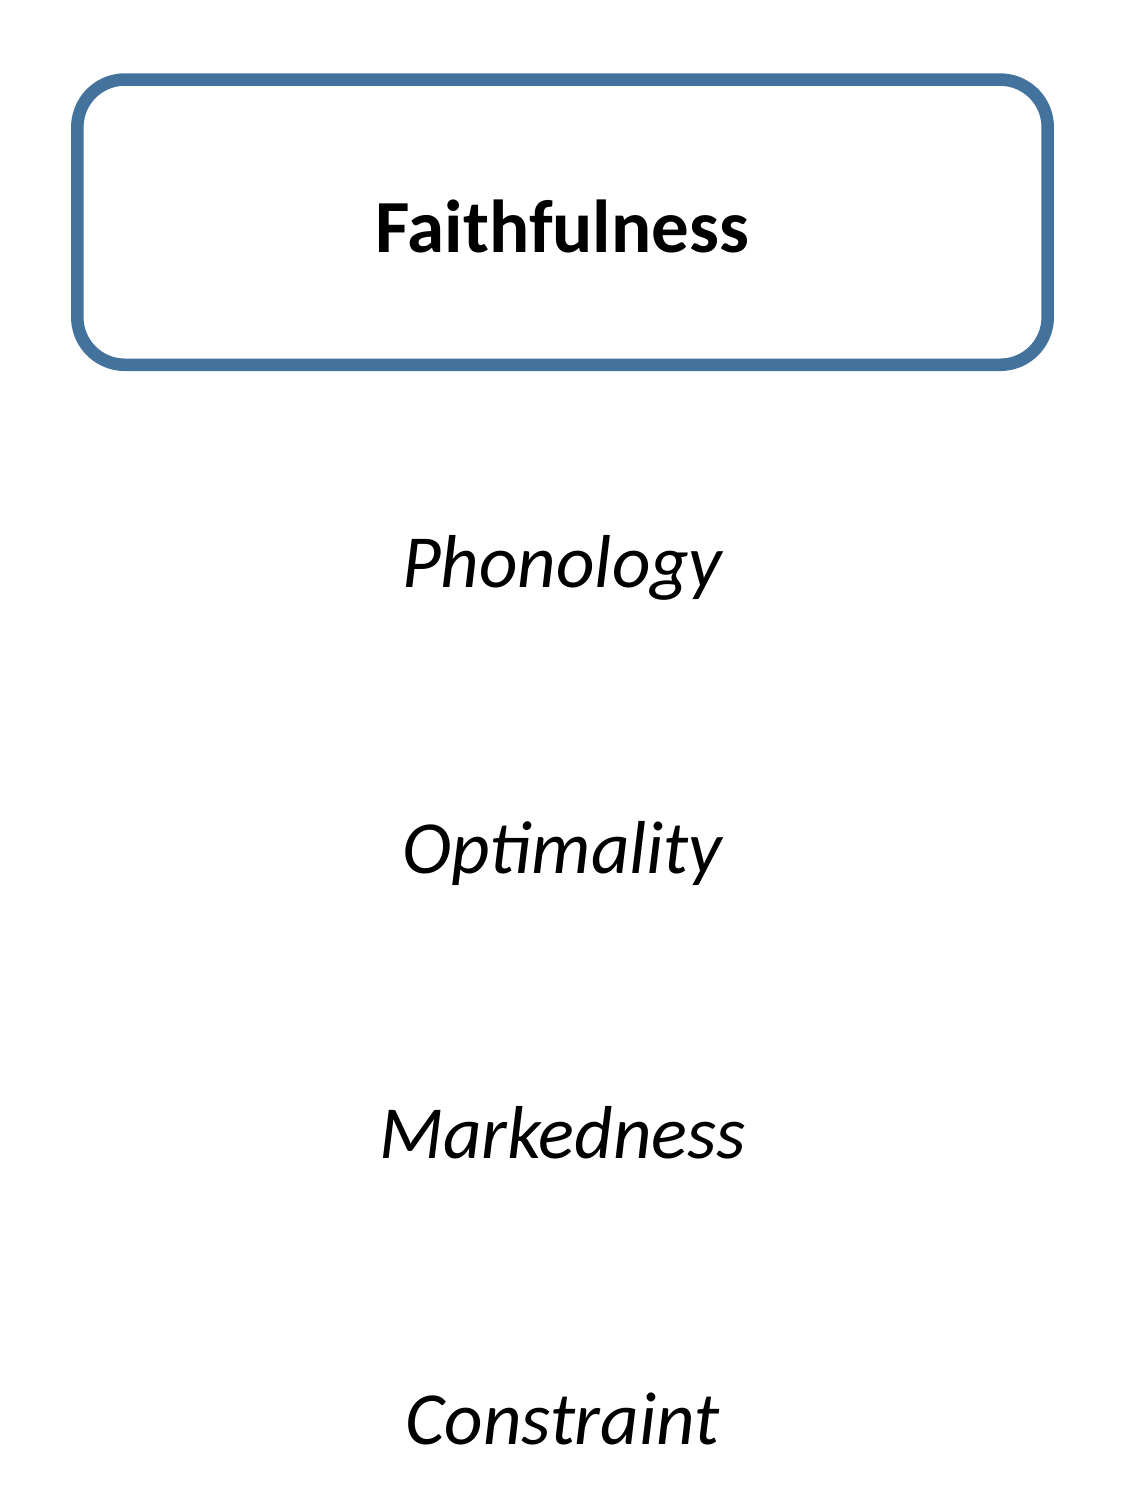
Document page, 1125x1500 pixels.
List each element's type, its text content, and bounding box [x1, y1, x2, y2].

text_box Faithfulness [76, 78, 1049, 366]
list Phonology Optimality Markedness Constraint [77, 399, 1048, 1352]
